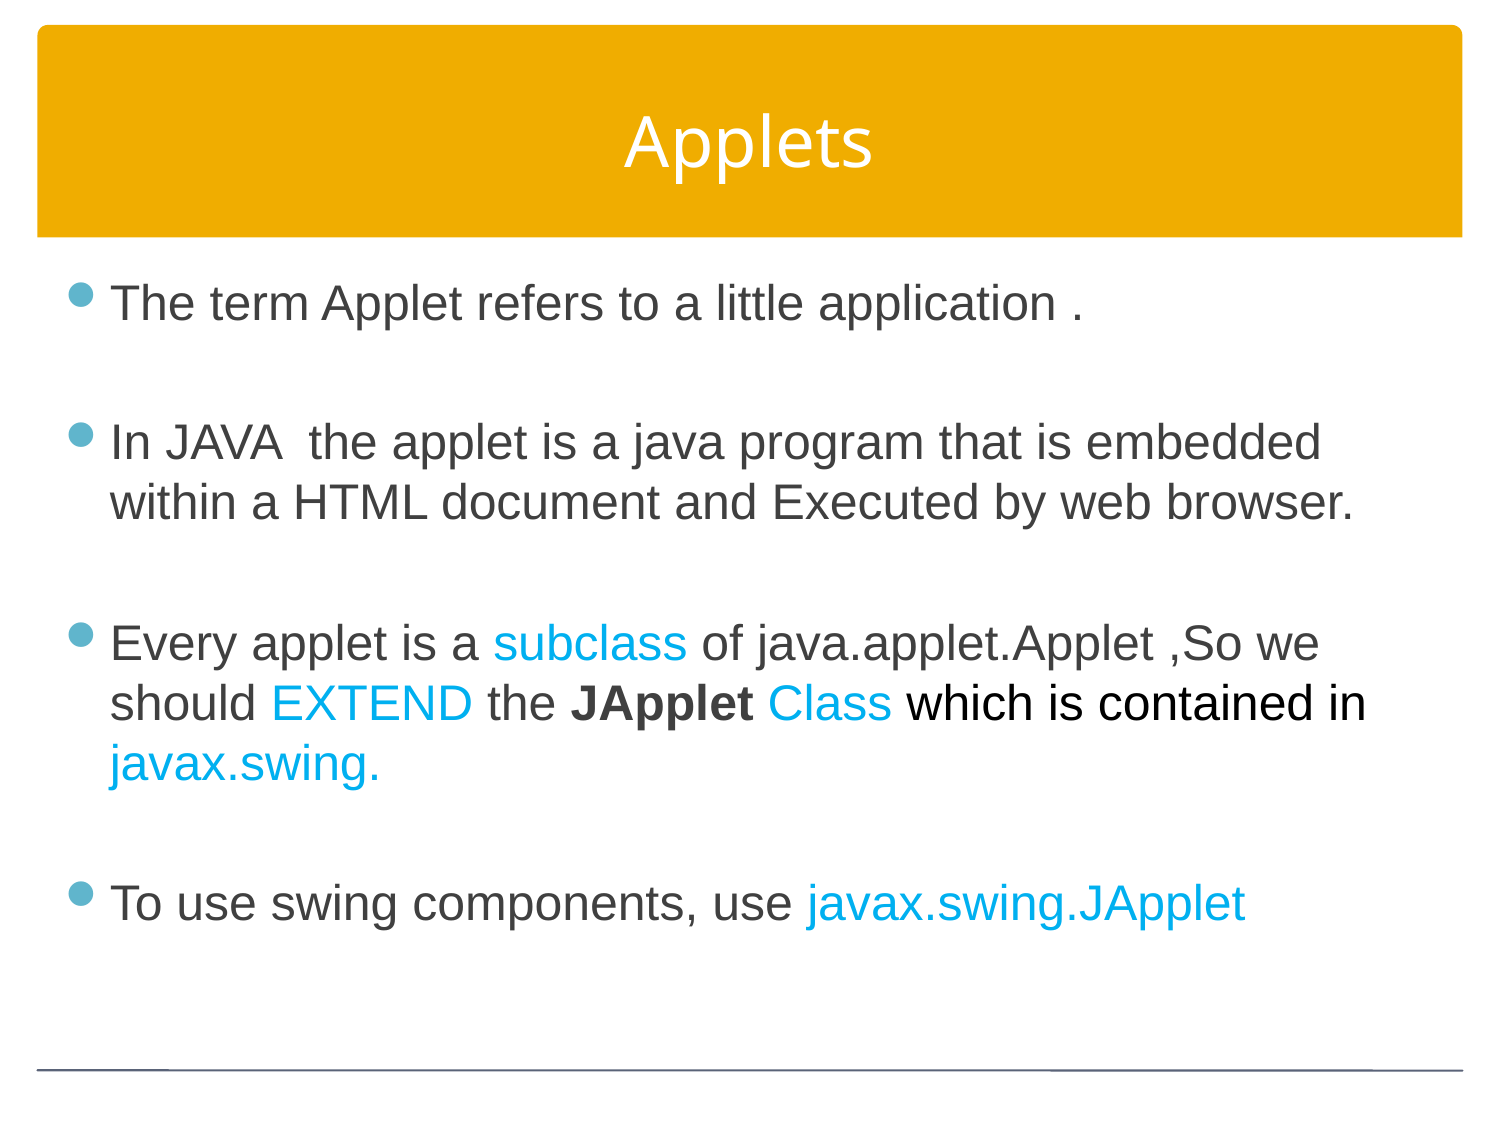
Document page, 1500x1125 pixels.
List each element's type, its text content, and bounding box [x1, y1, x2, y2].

title Applets [49, 44, 1451, 233]
list The term Applet refers to a little application . In JAVA the applet is a java program that is embedded within a HTML document and Executed by web browser. Every applet is a subclass of java.applet.Applet ,So we should EXTEND the JApplet Class which is contained in javax.swing. To use swing components, use javax.swing.JApplet [49, 262, 1451, 1051]
